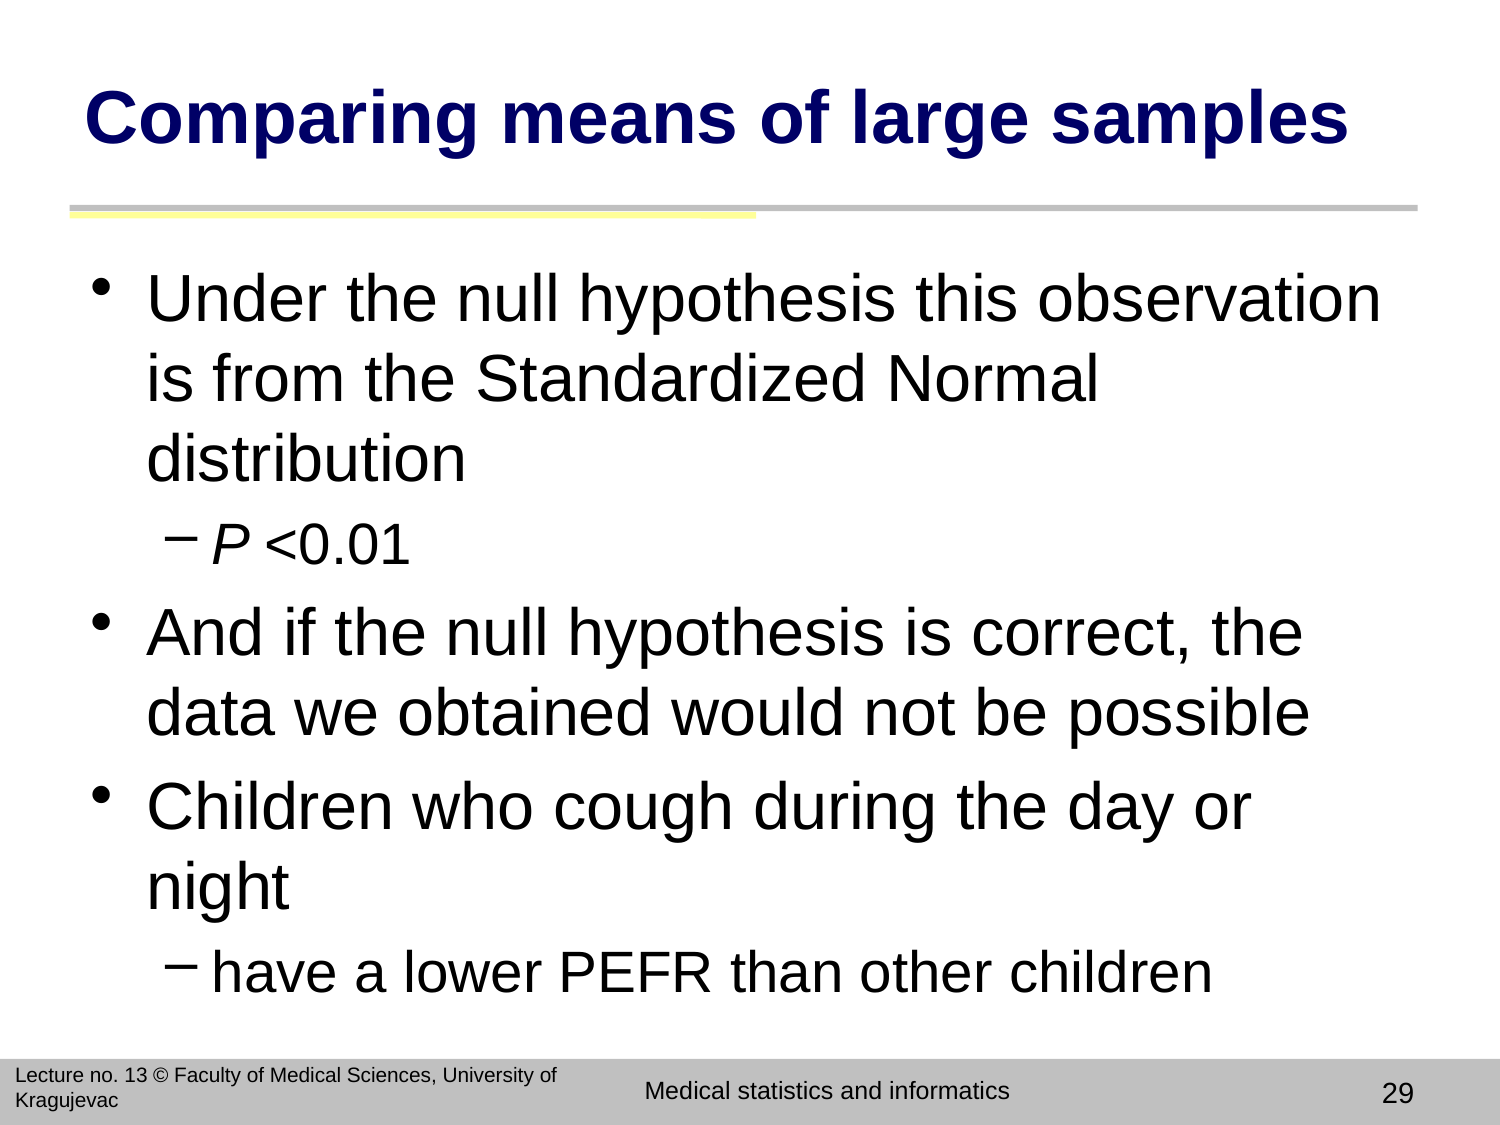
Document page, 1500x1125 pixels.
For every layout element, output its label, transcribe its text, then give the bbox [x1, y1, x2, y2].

slide_number 29 [1164, 1066, 1430, 1125]
title Comparing means of large samples [69, 19, 1426, 208]
slide_number Lecture no. 13 © Faculty of Medical Sciences, University of Kragujevac [0, 1053, 629, 1108]
footer Medical statistics and informatics [512, 1066, 1144, 1125]
list Under the null hypothesis this observation is from the Standardized Normal distribution P <0.01 And if the null hypothesis is correct, the data we obtained would not be possible Children who cough during the day or night have a lower PEFR than other children [74, 246, 1426, 1023]
